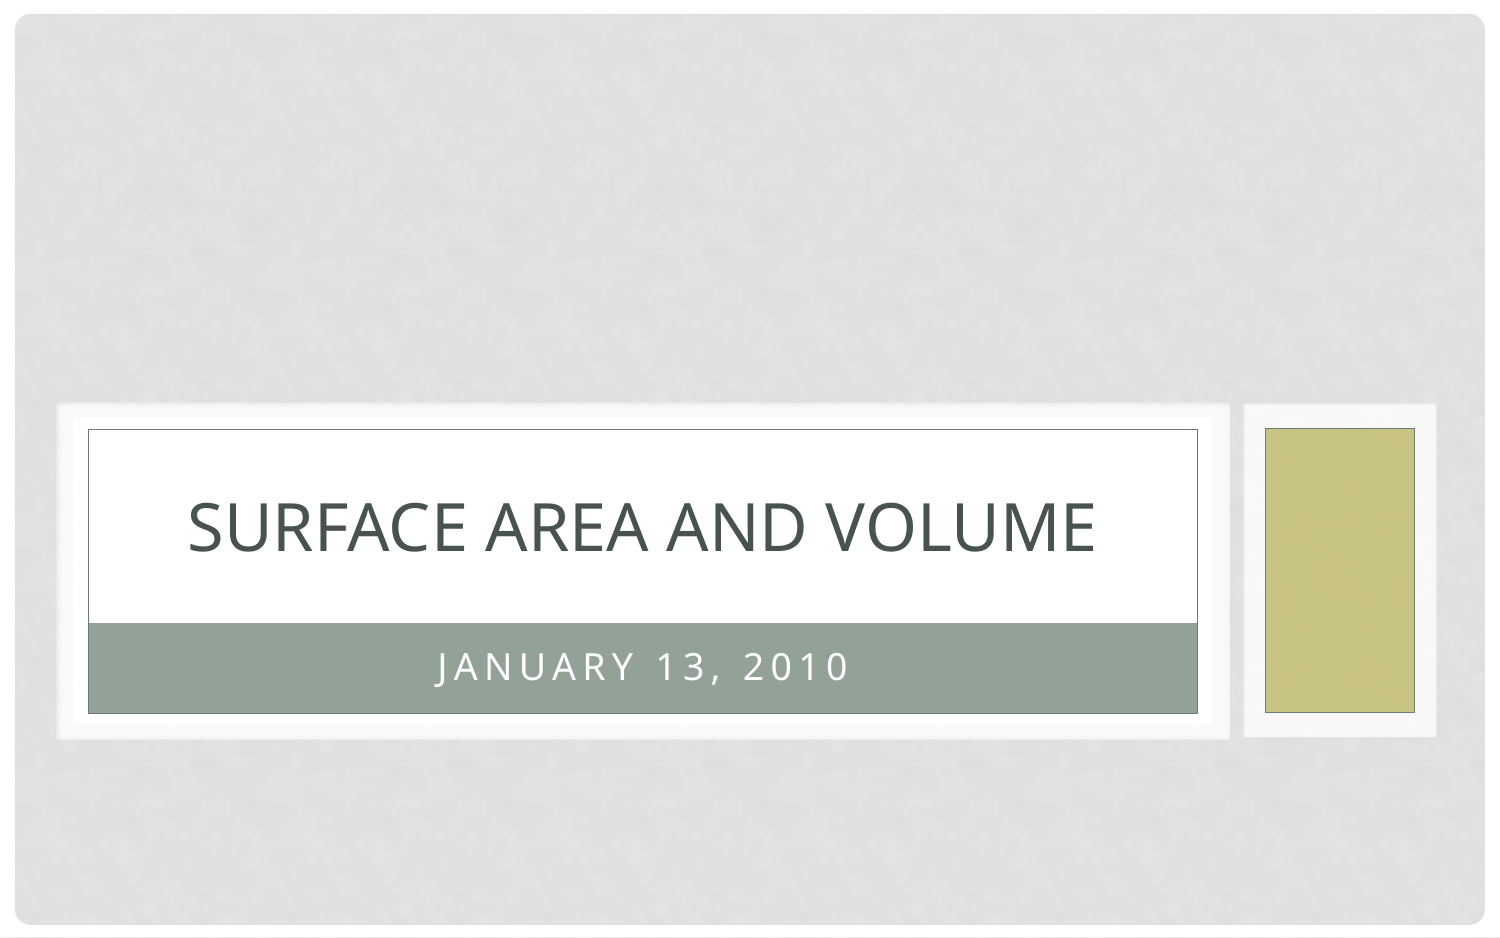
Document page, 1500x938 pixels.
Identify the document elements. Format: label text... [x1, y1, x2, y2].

subtitle January 13, 2010 [105, 635, 1181, 698]
title Surface Area and Volume [99, 441, 1187, 608]
